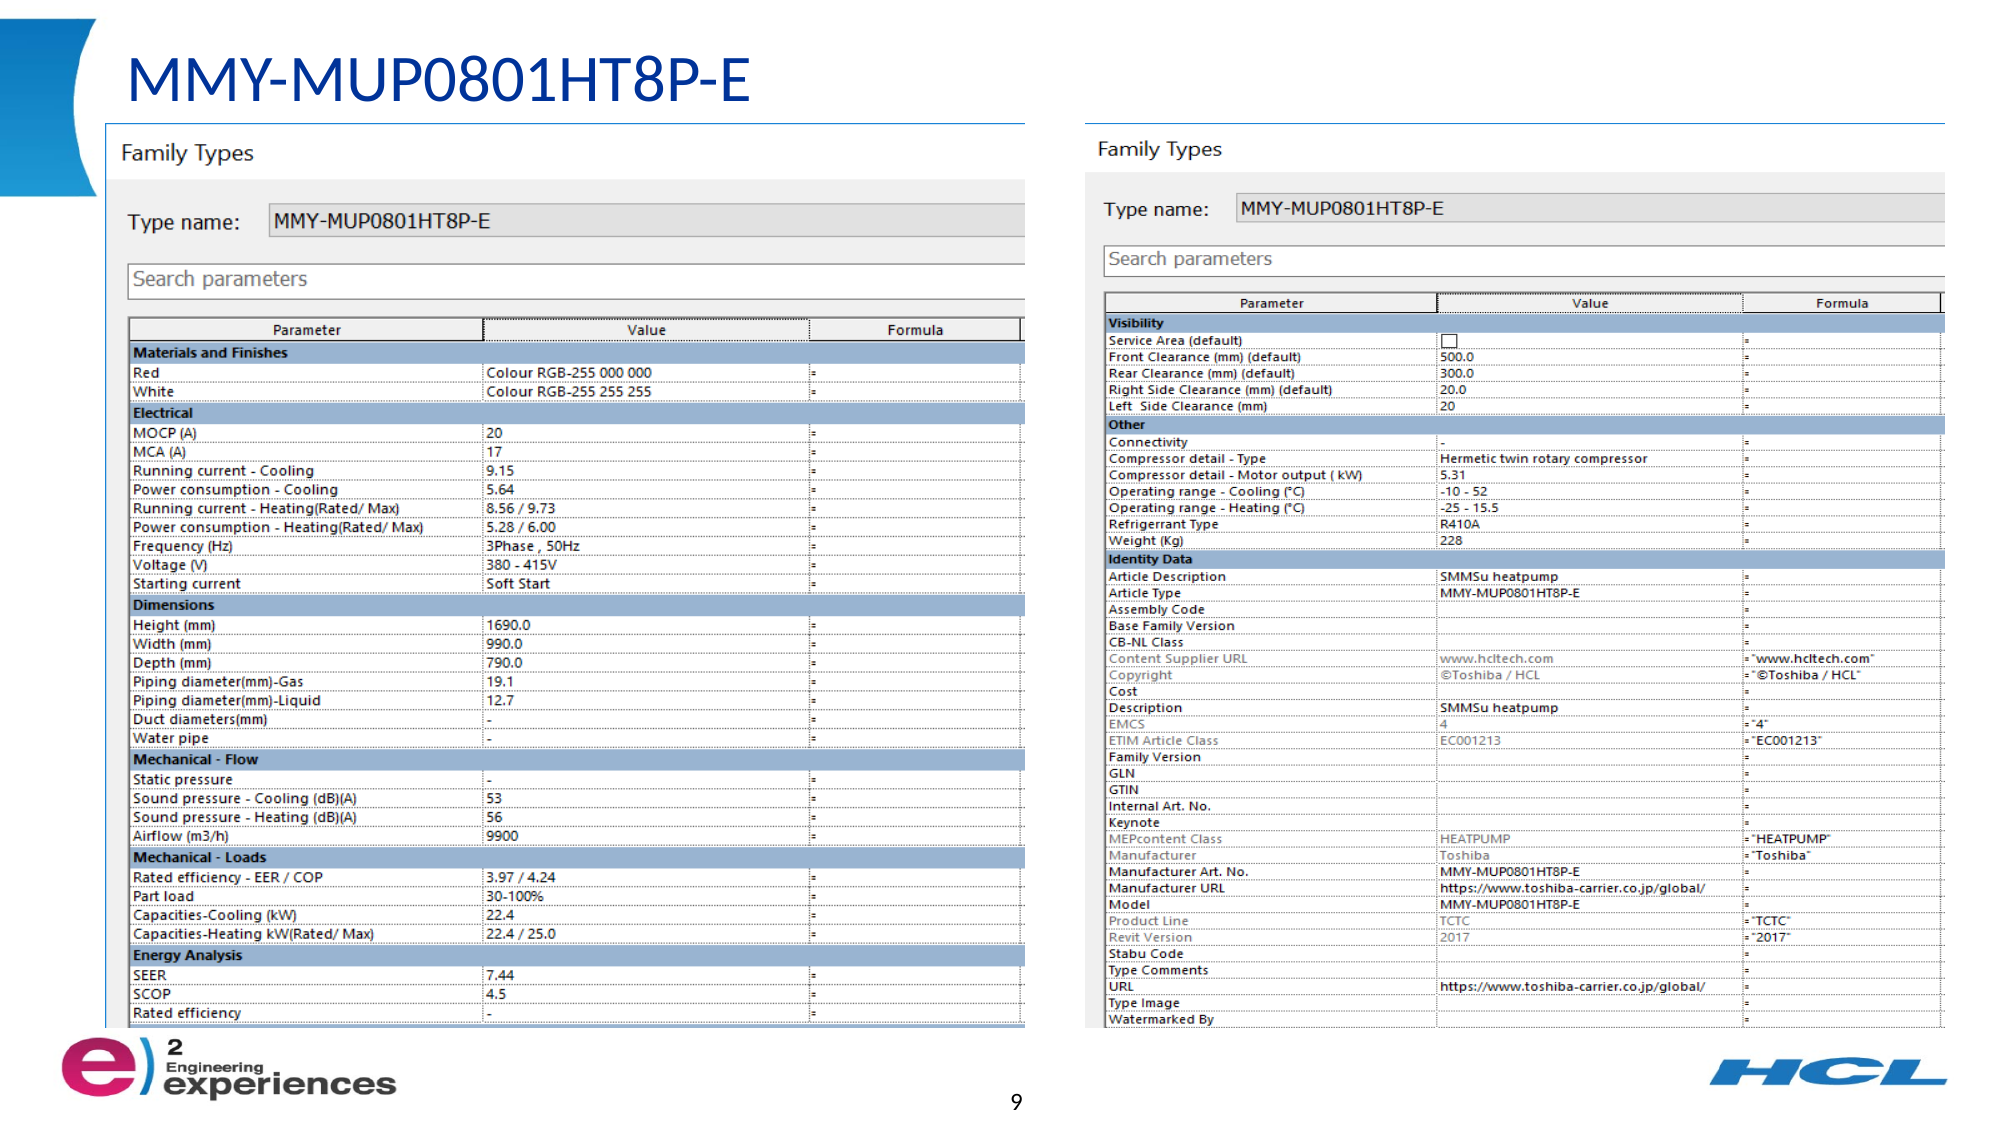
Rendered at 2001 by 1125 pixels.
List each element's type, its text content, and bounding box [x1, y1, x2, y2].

picture [0, 0, 2000, 1125]
text_box MMY-MUP0801HT8P-E [111, 27, 767, 121]
